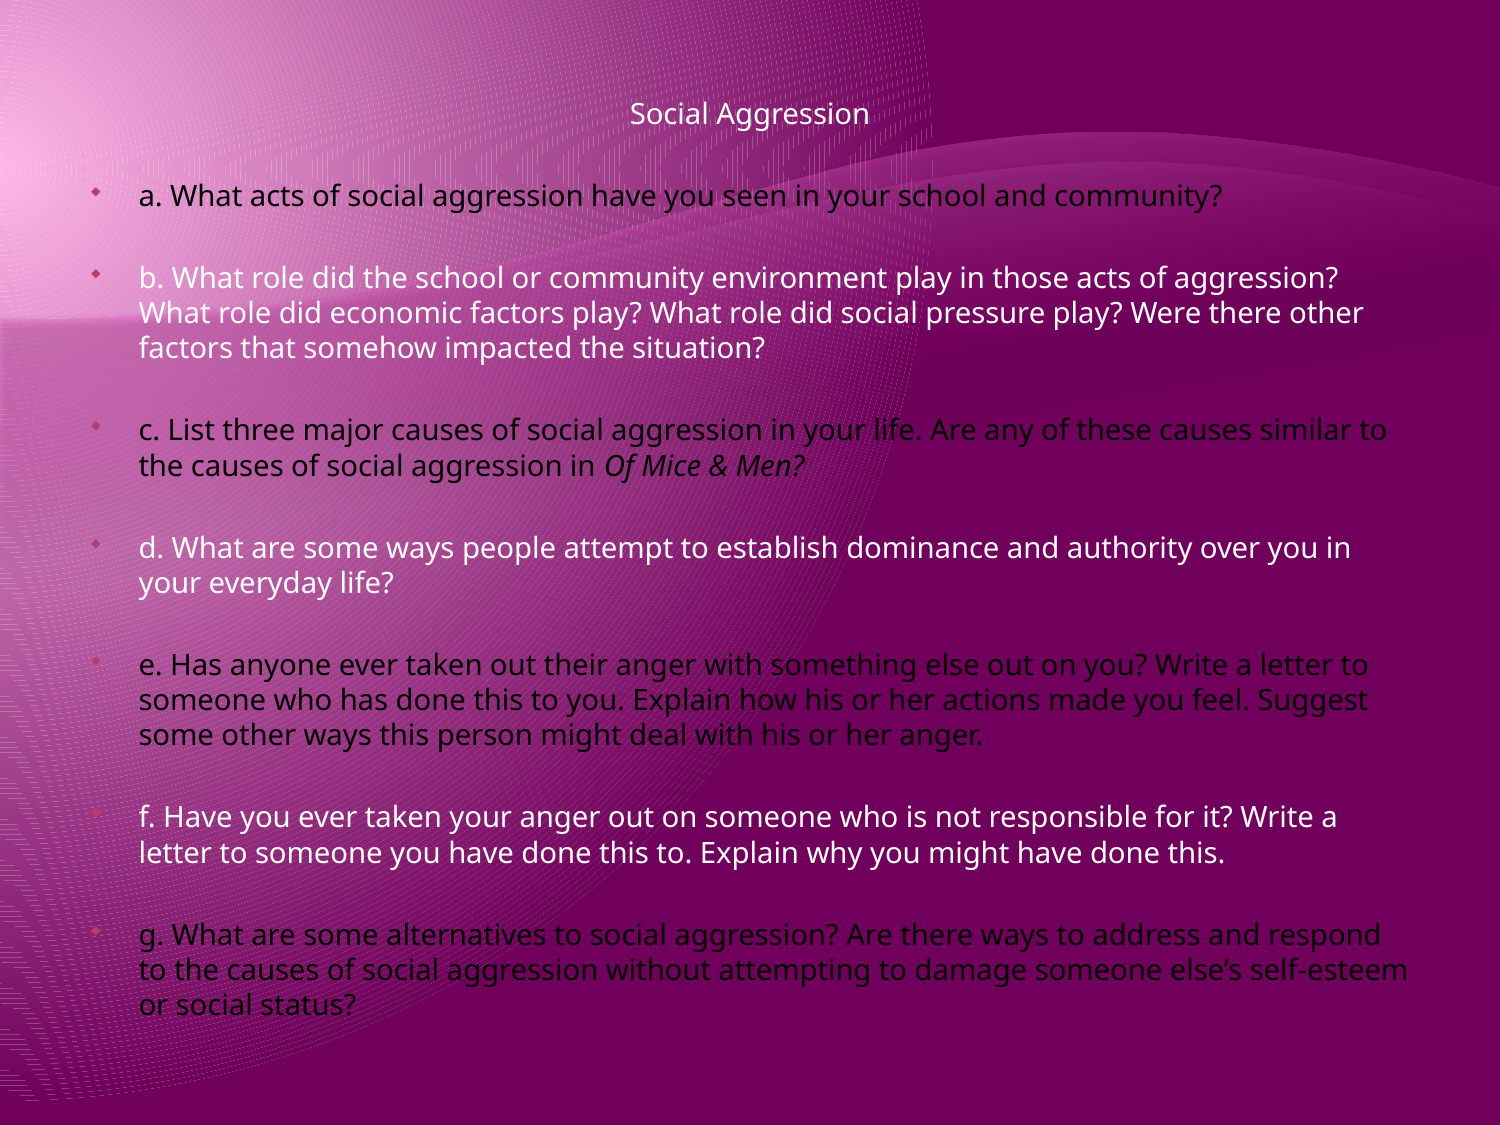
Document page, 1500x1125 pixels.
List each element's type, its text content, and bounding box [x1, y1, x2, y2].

list Social Aggression a. What acts of social aggression have you seen in your school and community? b. What role did the school or community environment play in those acts of aggression? What role did economic factors play? What role did social pressure play? Were there other factors that somehow impacted the situation? c. List three major causes of social aggression in your life. Are any of these causes similar to the causes of social aggression in Of Mice & Men? d. What are some ways people attempt to establish dominance and authority over you in your everyday life? e. Has anyone ever taken out their anger with something else out on you? Write a letter to someone who has done this to you. Explain how his or her actions made you feel. Suggest some other ways this person might deal with his or her anger. f. Have you ever taken your anger out on someone who is not responsible for it? Write a letter to someone you have done this to. Explain why you might have done this. g. What are some alternatives to social aggression? Are there ways to address and respond to the causes of social aggression without attempting to damage someone else’s self-esteem or social status? [75, 87, 1425, 1033]
